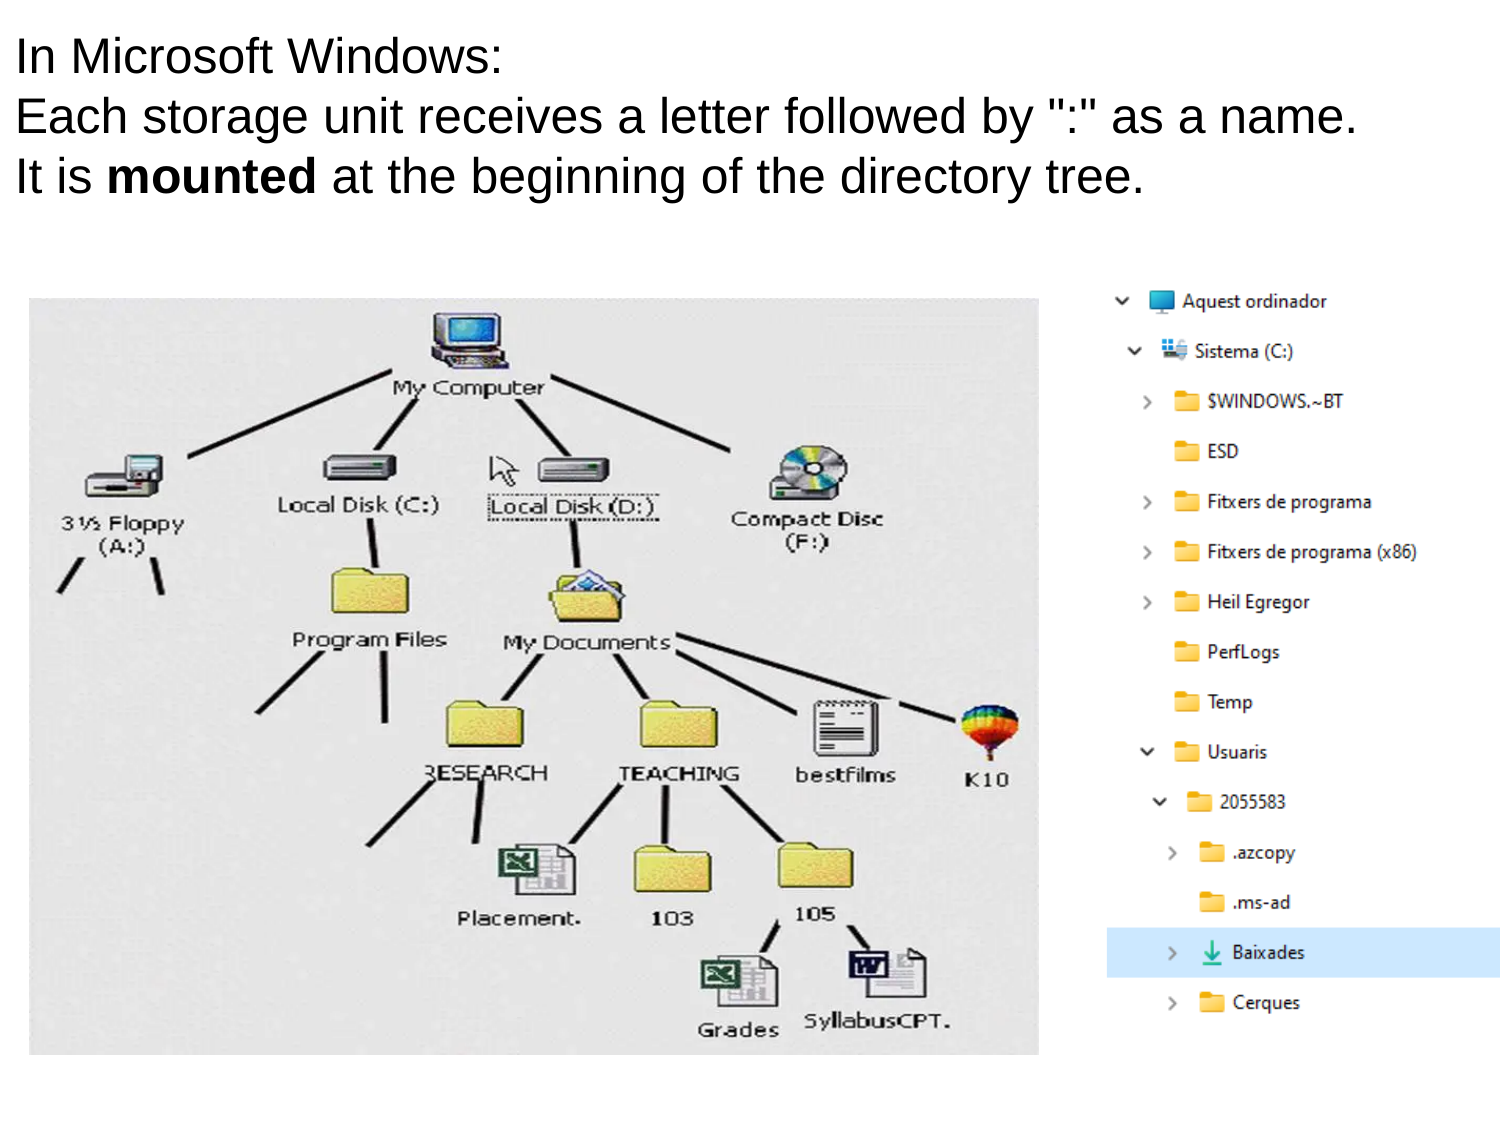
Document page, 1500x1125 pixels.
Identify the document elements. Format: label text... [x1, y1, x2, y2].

picture [1106, 272, 1500, 1030]
picture [29, 297, 1040, 1056]
text_box In Microsoft Windows: Each storage unit receives a letter followed by ":" as a name. It is mounted at the beginning of the directory tree. [0, 16, 1500, 211]
